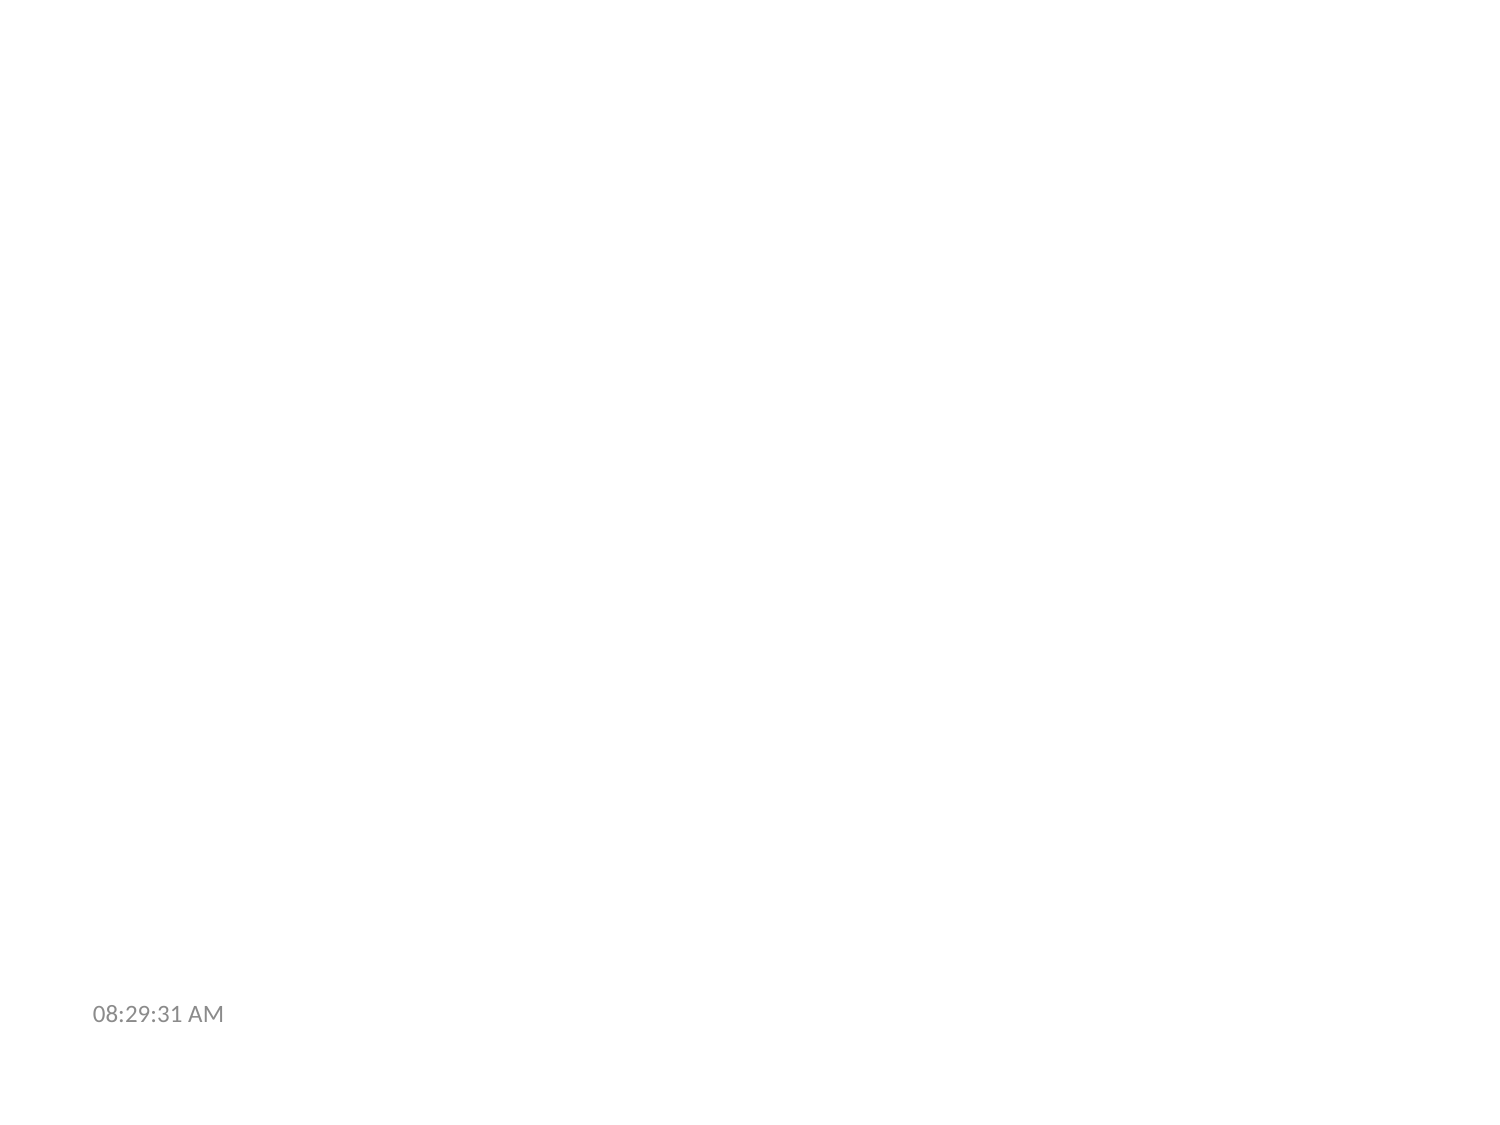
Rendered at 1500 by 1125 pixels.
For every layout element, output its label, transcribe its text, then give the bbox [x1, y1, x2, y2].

text_box 3:35:09 PM [77, 982, 428, 1043]
